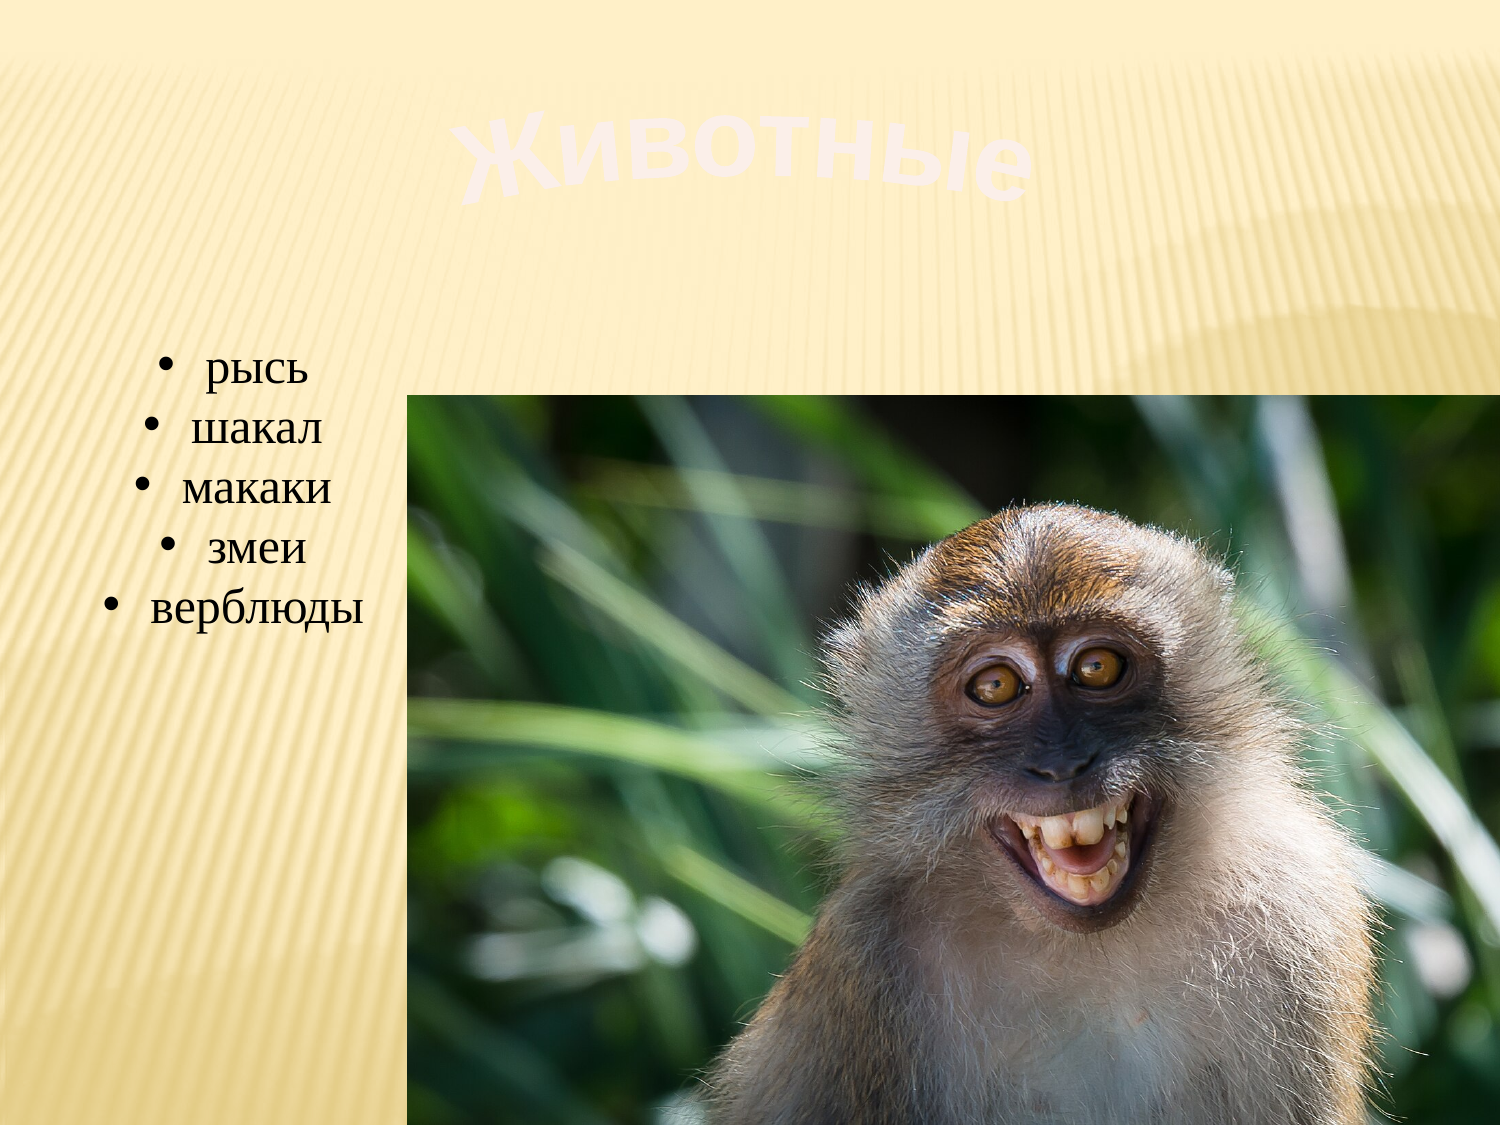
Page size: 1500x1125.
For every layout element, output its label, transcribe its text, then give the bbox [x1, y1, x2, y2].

picture [407, 395, 1500, 1125]
text_box рысь шакал макаки змеи верблюды [53, 326, 432, 641]
